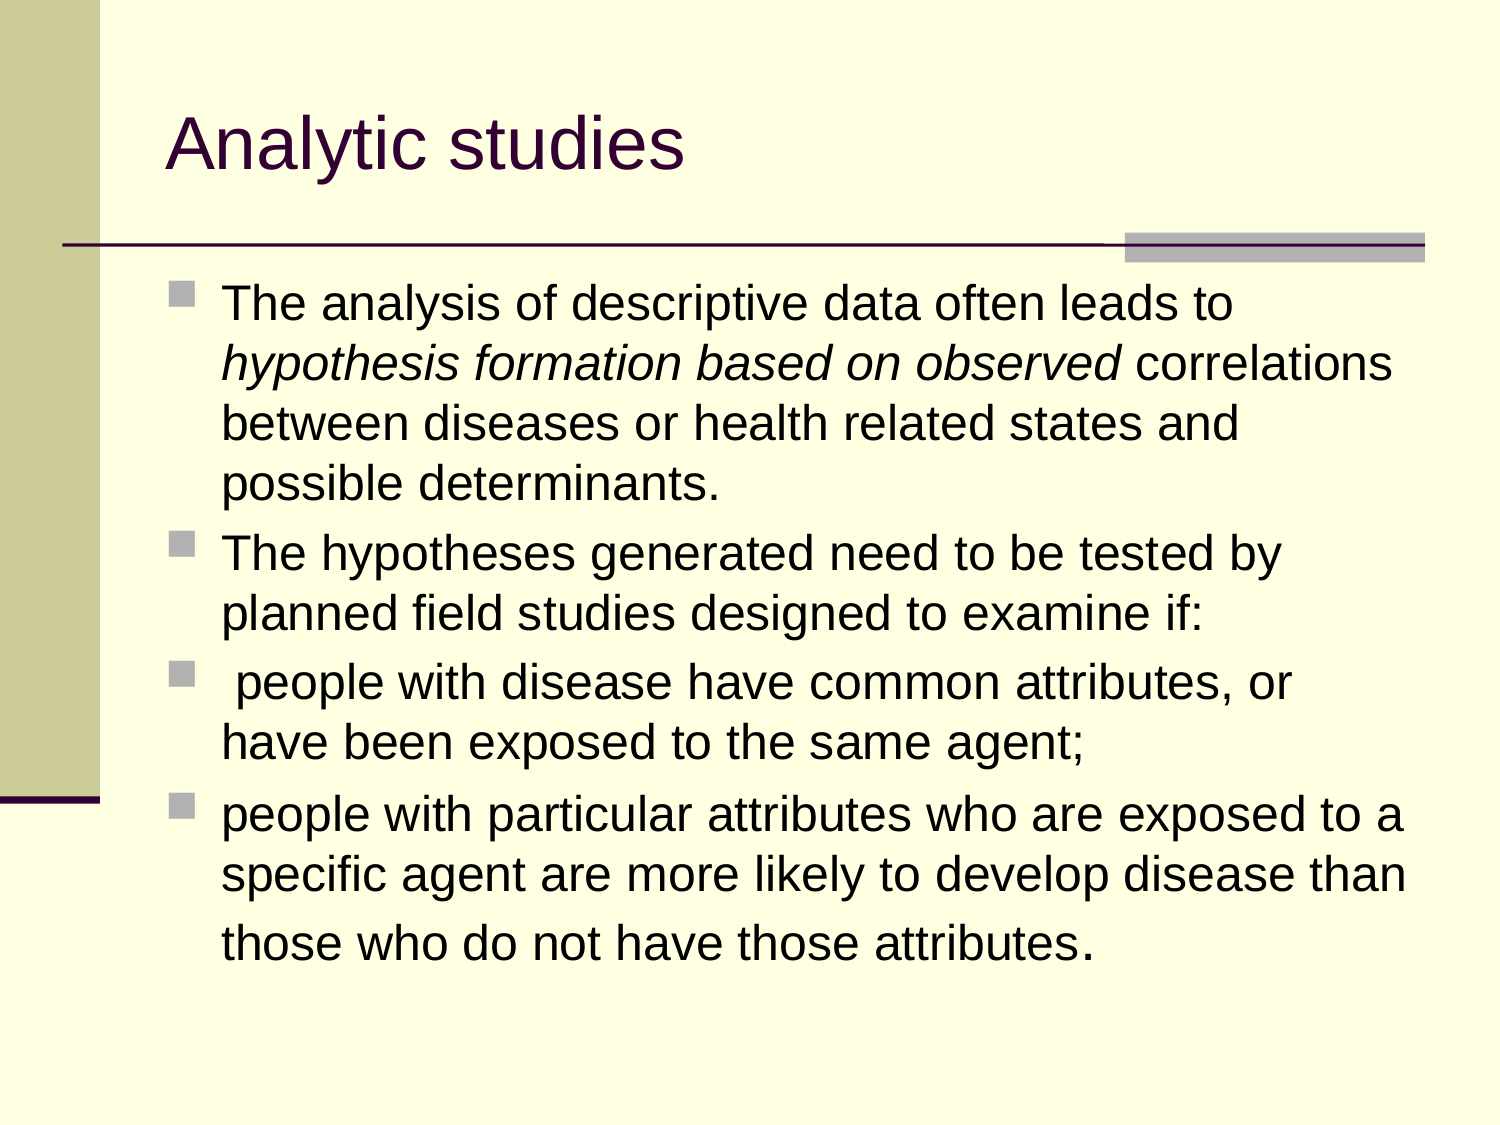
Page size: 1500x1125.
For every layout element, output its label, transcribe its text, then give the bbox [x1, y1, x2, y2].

title Analytic studies [149, 45, 1426, 234]
list The analysis of descriptive data often leads to hypothesis formation based on observed correlations between diseases or health related states and possible determinants. The hypotheses generated need to be tested by planned field studies designed to examine if: people with disease have common attributes, or have been exposed to the same agent; people with particular attributes who are exposed to a specific agent are more likely to develop disease than those who do not have those attributes. [149, 262, 1426, 1006]
